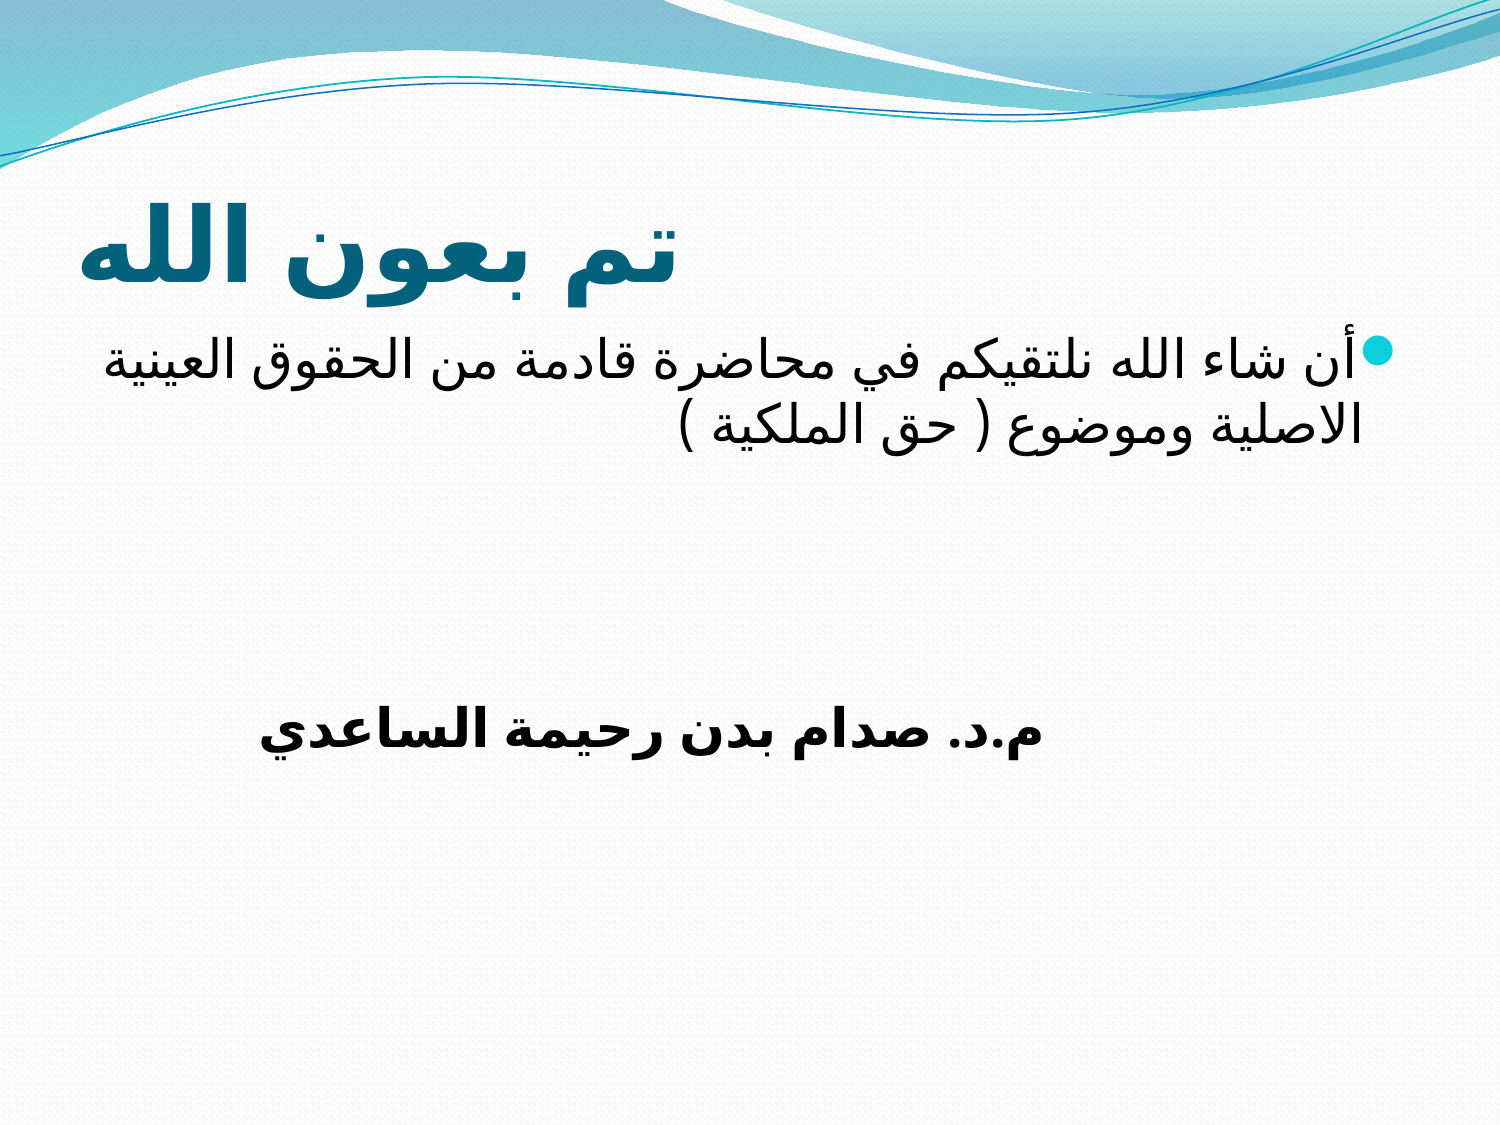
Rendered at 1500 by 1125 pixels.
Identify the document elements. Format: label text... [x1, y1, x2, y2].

title تم بعون الله [75, 115, 1425, 303]
list أن شاء الله نلتقيكم في محاضرة قادمة من الحقوق العينية الاصلية وموضوع ( حق الملكية ) م.د. صدام بدن رحيمة الساعدي [75, 317, 1425, 1038]
